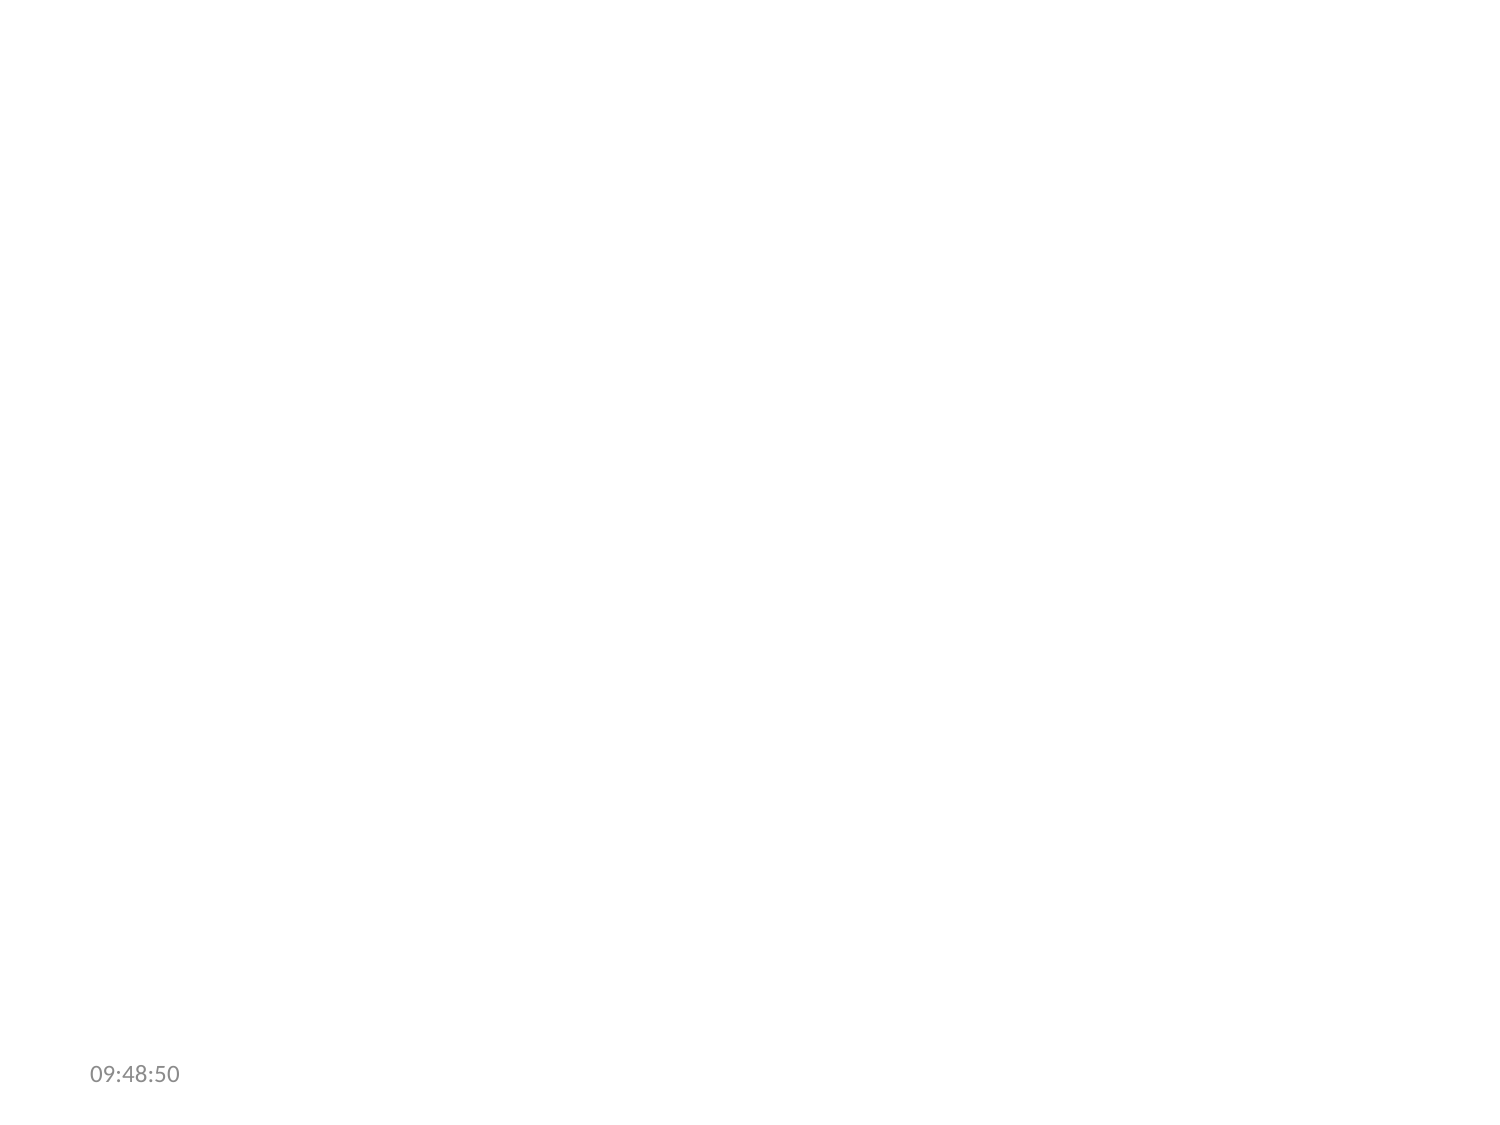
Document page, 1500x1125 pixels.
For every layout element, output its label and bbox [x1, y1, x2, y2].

slide_number [75, 1042, 425, 1103]
